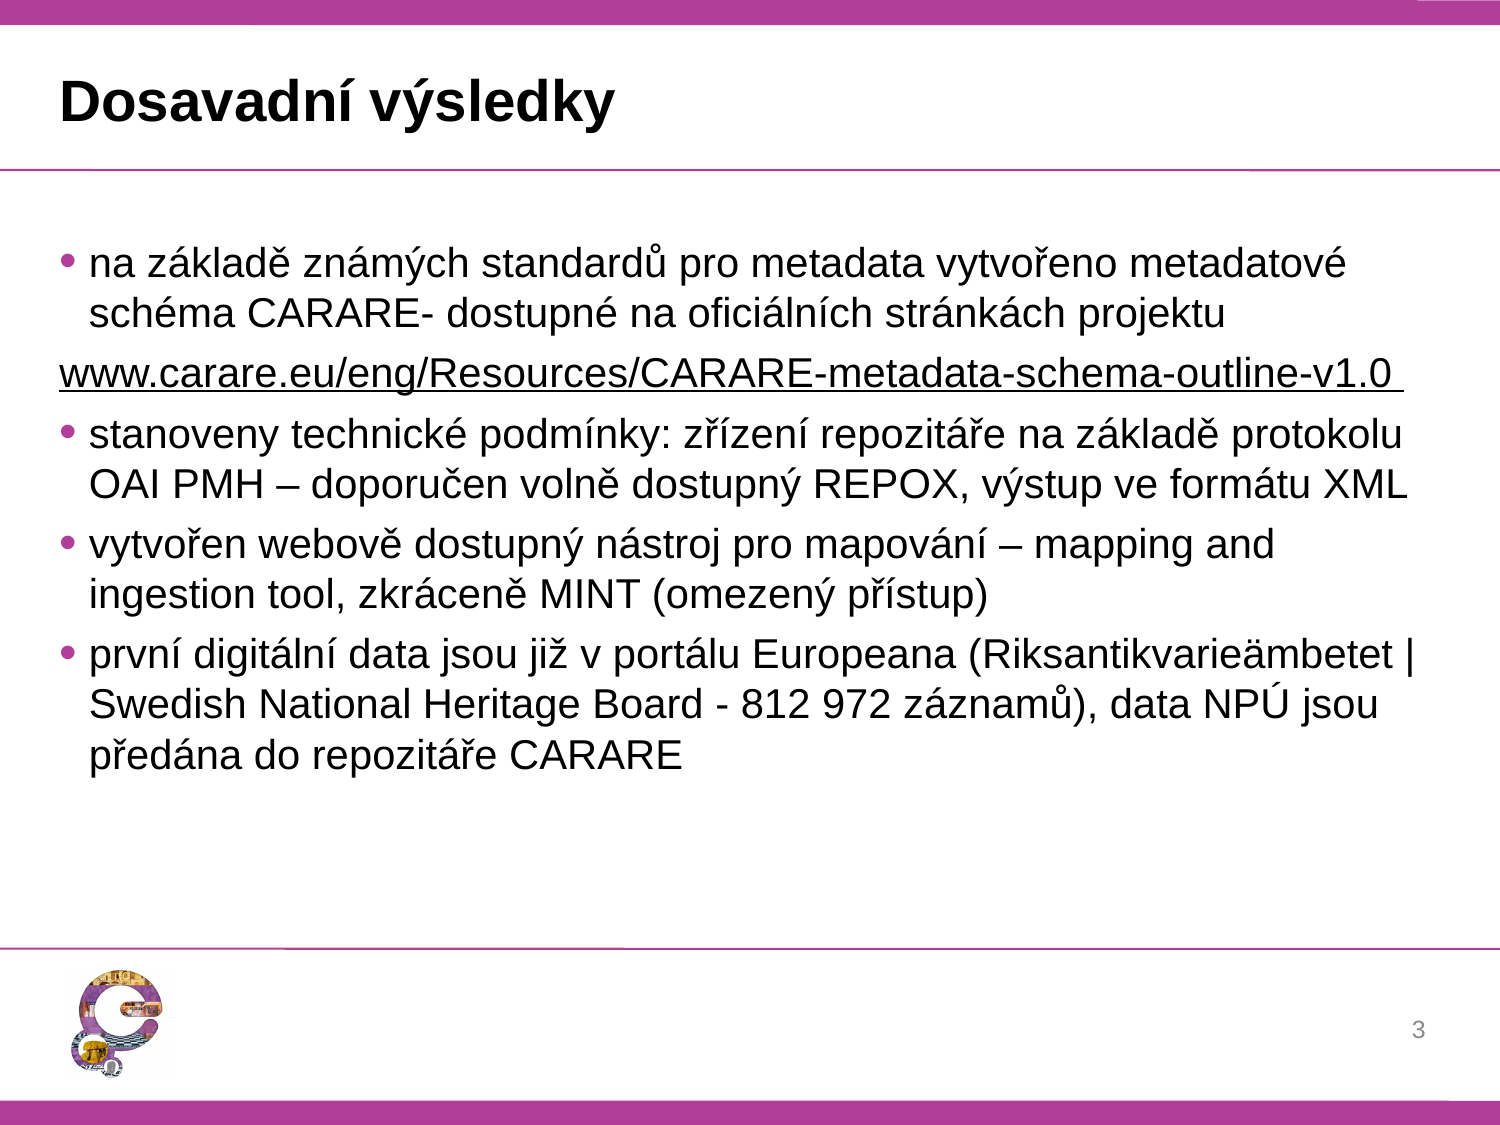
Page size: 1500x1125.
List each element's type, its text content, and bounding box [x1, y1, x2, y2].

slide_number 3 [1304, 984, 1442, 1074]
title Dosavadní výsledky [59, 24, 1442, 172]
picture [64, 969, 175, 1078]
list na základě známých standardů pro metadata vytvořeno metadatové schéma CARARE- dostupné na oficiálních stránkách projektu www.carare.eu/eng/Resources/CARARE-metadata-schema-outline-v1.0 stanoveny technické podmínky: zřízení repozitáře na základě protokolu OAI PMH – doporučen volně dostupný REPOX, výstup ve formátu XML vytvořen webově dostupný nástroj pro mapování – mapping and ingestion tool, zkráceně MINT (omezený přístup) první digitální data jsou již v portálu Europeana (Riksantikvarieämbetet | Swedish National Heritage Board - 812 972 záznamů), data NPÚ jsou předána do repozitáře CARARE [59, 227, 1442, 941]
